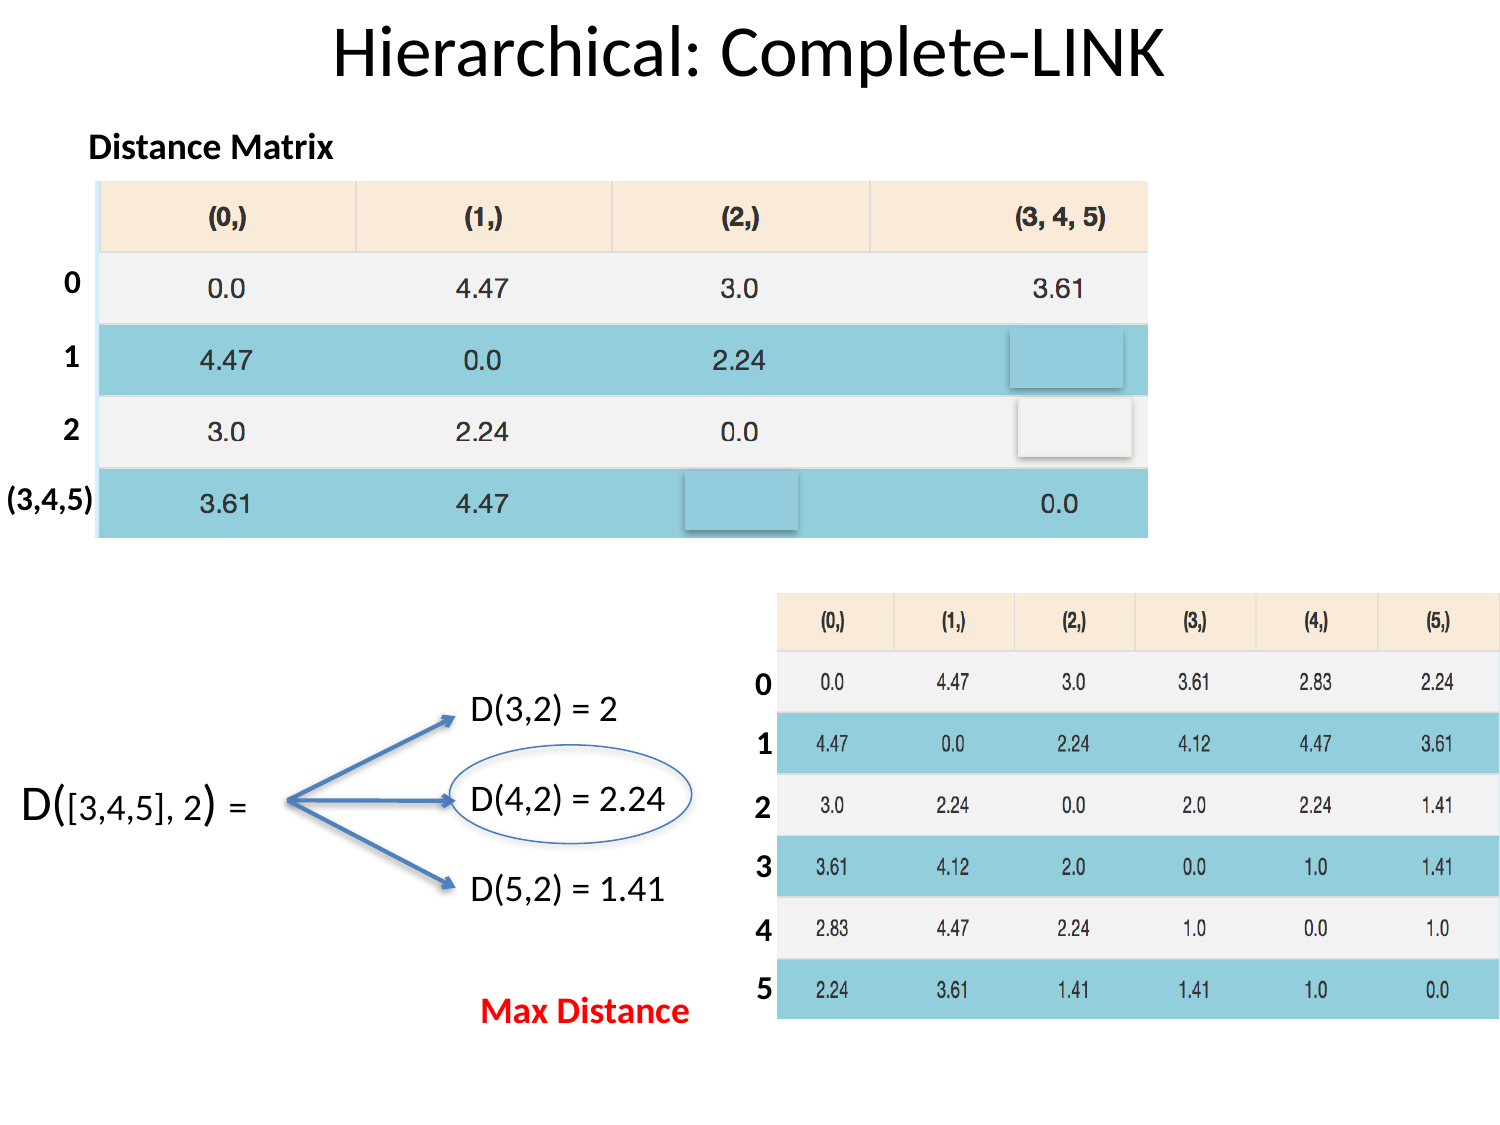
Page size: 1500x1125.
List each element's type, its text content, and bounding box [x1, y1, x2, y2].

text_box 2 [48, 399, 90, 455]
text_box D(3,2) = 2 D(4,2) = 2.24 D(5,2) = 1.41 [455, 677, 722, 962]
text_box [275, 715, 456, 799]
text_box D([3,4,5], 2) = [6, 762, 270, 838]
text_box 0 [49, 252, 90, 308]
text_box 1 [48, 327, 90, 382]
text_box (3,4,5) [0, 469, 90, 525]
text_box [739, 593, 1500, 1019]
text_box Max Distance [465, 979, 711, 1039]
picture [95, 180, 1148, 538]
title Hierarchical: Complete-LINK [75, 0, 1425, 99]
text_box Distance Matrix [73, 114, 469, 175]
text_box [275, 800, 456, 889]
text_box [460, 744, 693, 845]
